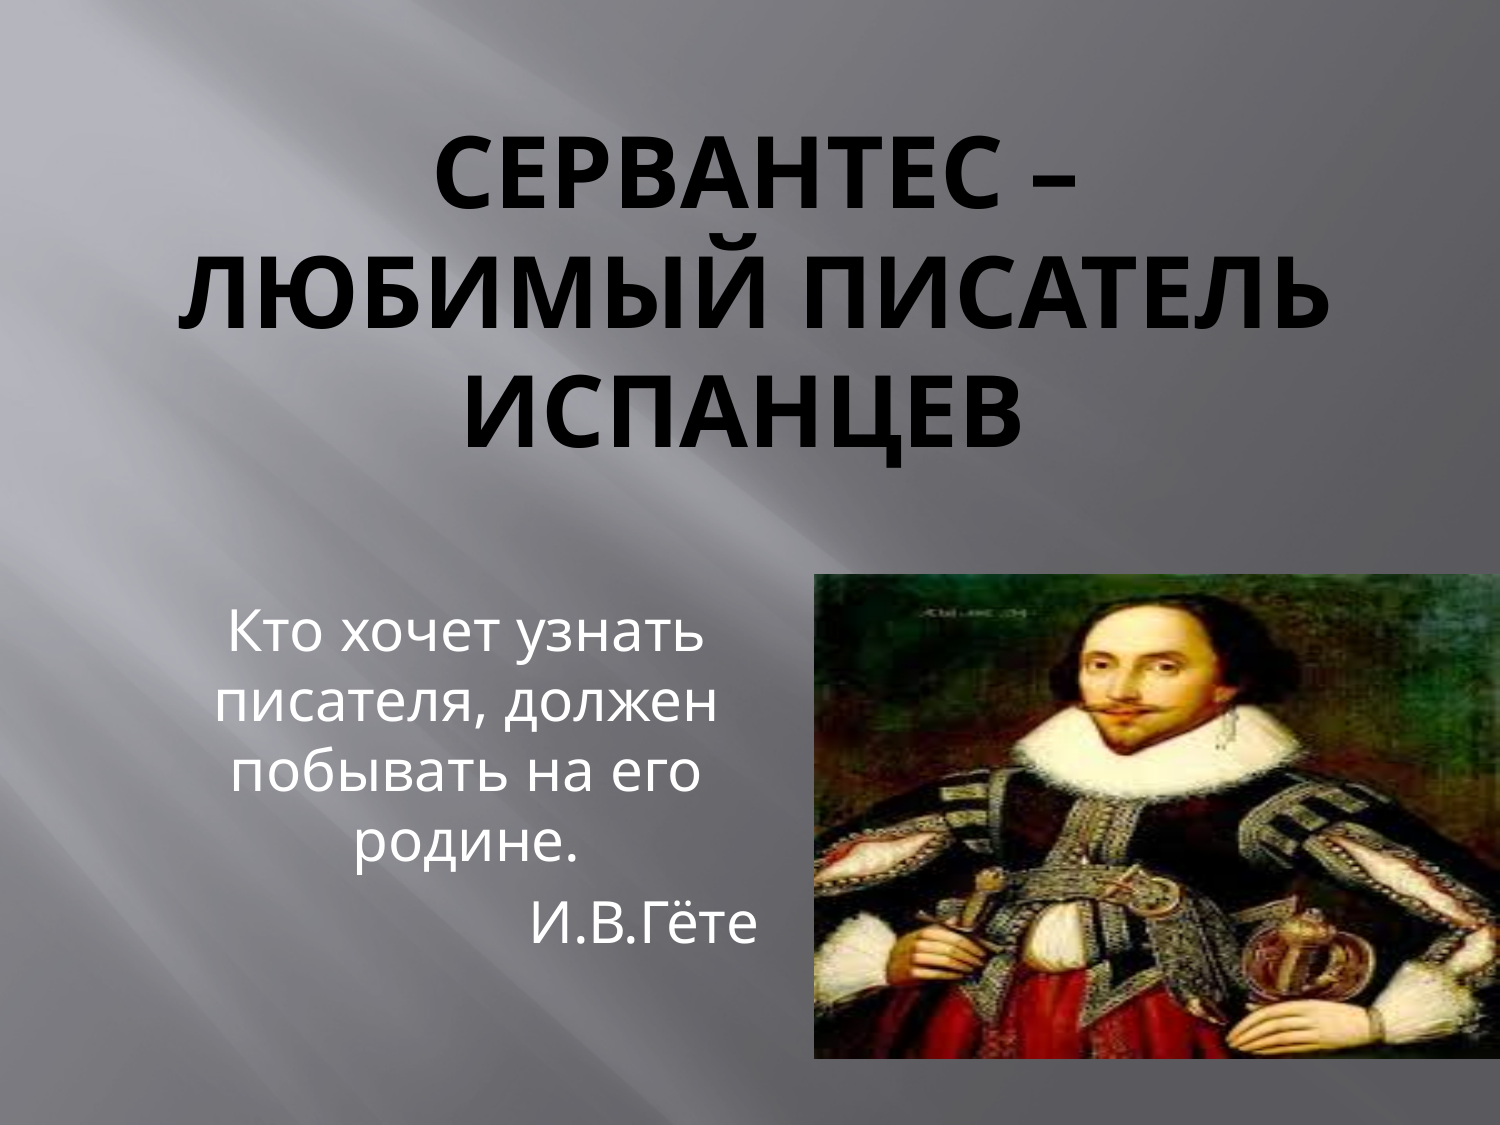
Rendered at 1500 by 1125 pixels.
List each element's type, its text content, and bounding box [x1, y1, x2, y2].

title Сервантес – любимый писатель испанцев [123, 60, 1388, 468]
picture [814, 574, 1500, 1059]
subtitle Кто хочет узнать писателя, должен побывать на его родине. И.В.Гёте [159, 586, 774, 1059]
